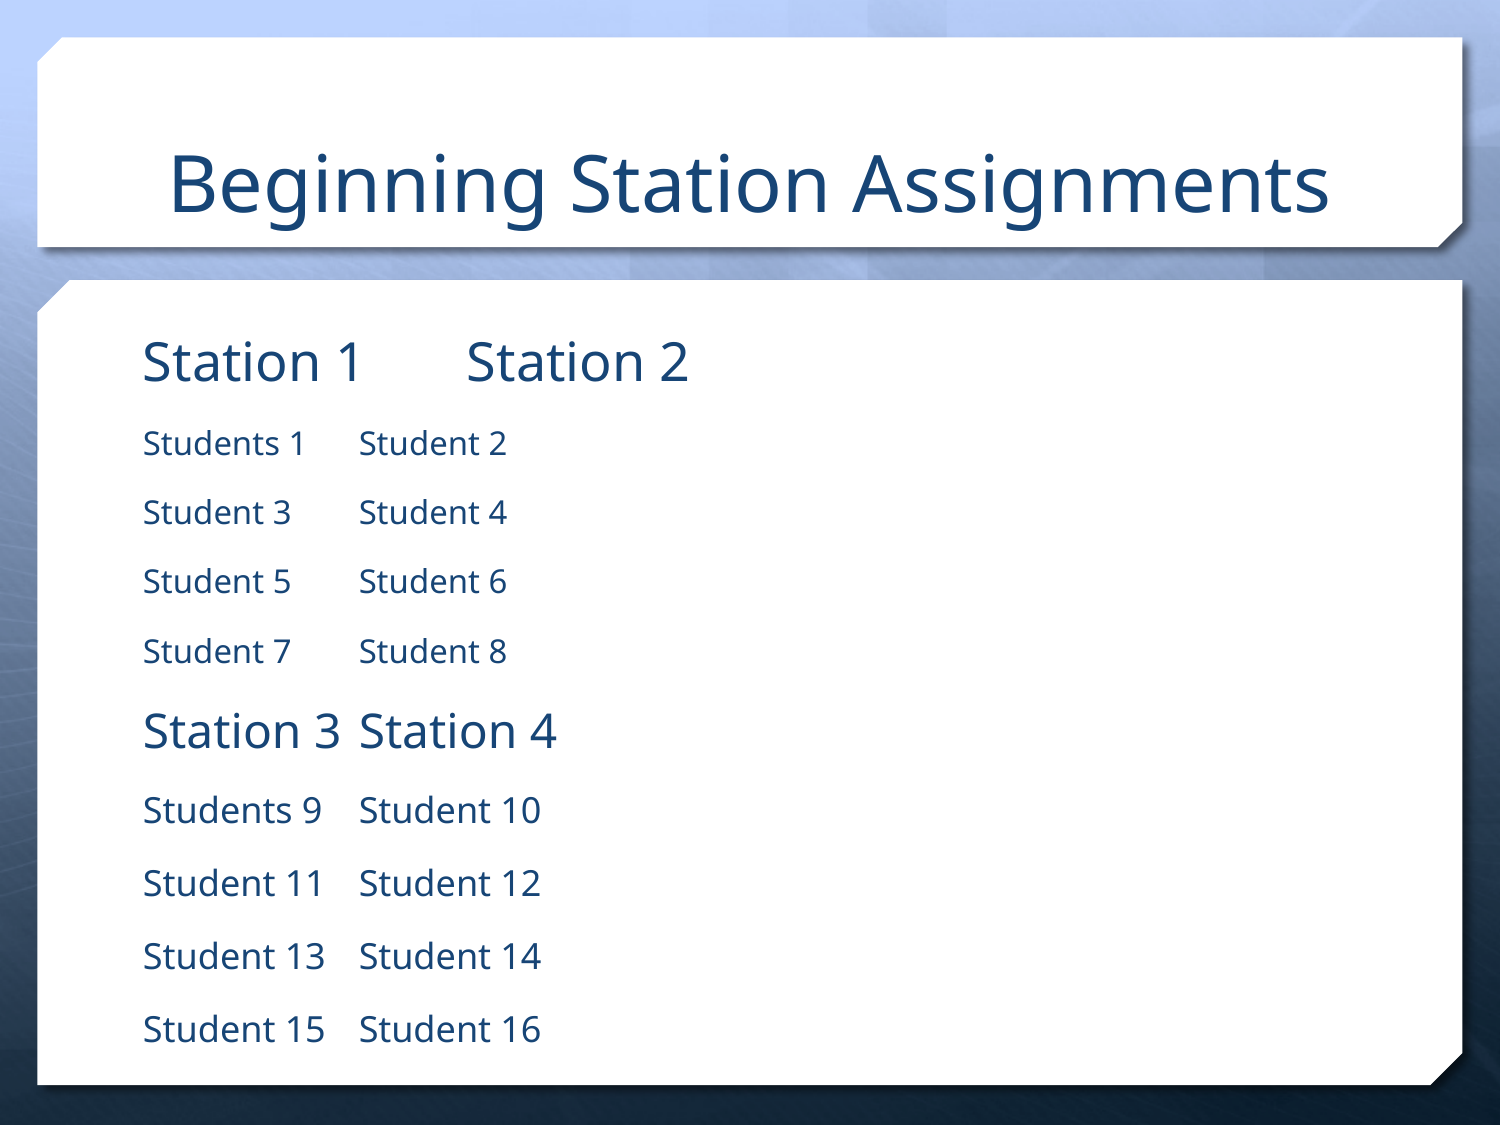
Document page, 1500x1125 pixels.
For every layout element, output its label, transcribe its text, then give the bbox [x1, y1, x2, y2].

title Beginning Station Assignments [127, 48, 1372, 236]
list Station 1 Station 2 Students 1 Student 2 Student 3 Student 4 Student 5 Student 6 Student 7 Student 8 Station 3 Station 4 Students 9 Student 10 Student 11 Student 12 Student 13 Student 14 Student 15 Student 16 [127, 319, 1372, 1067]
